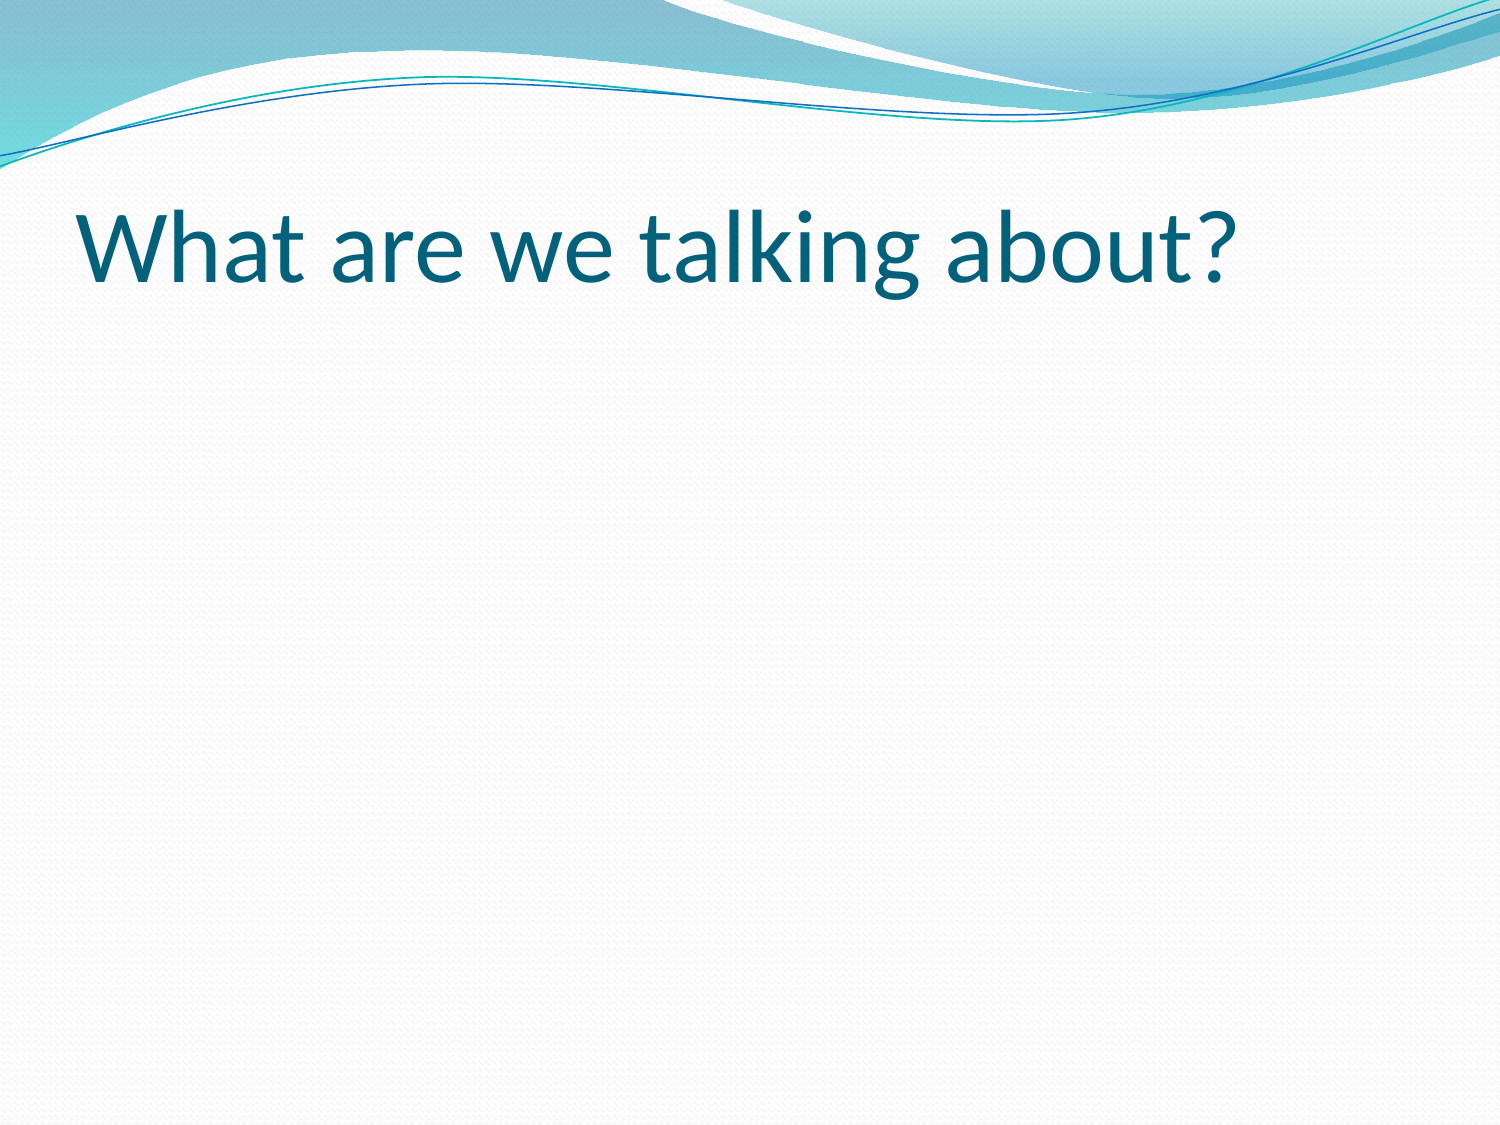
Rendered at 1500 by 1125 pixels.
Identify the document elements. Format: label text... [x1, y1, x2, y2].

title What are we talking about? [75, 115, 1425, 303]
